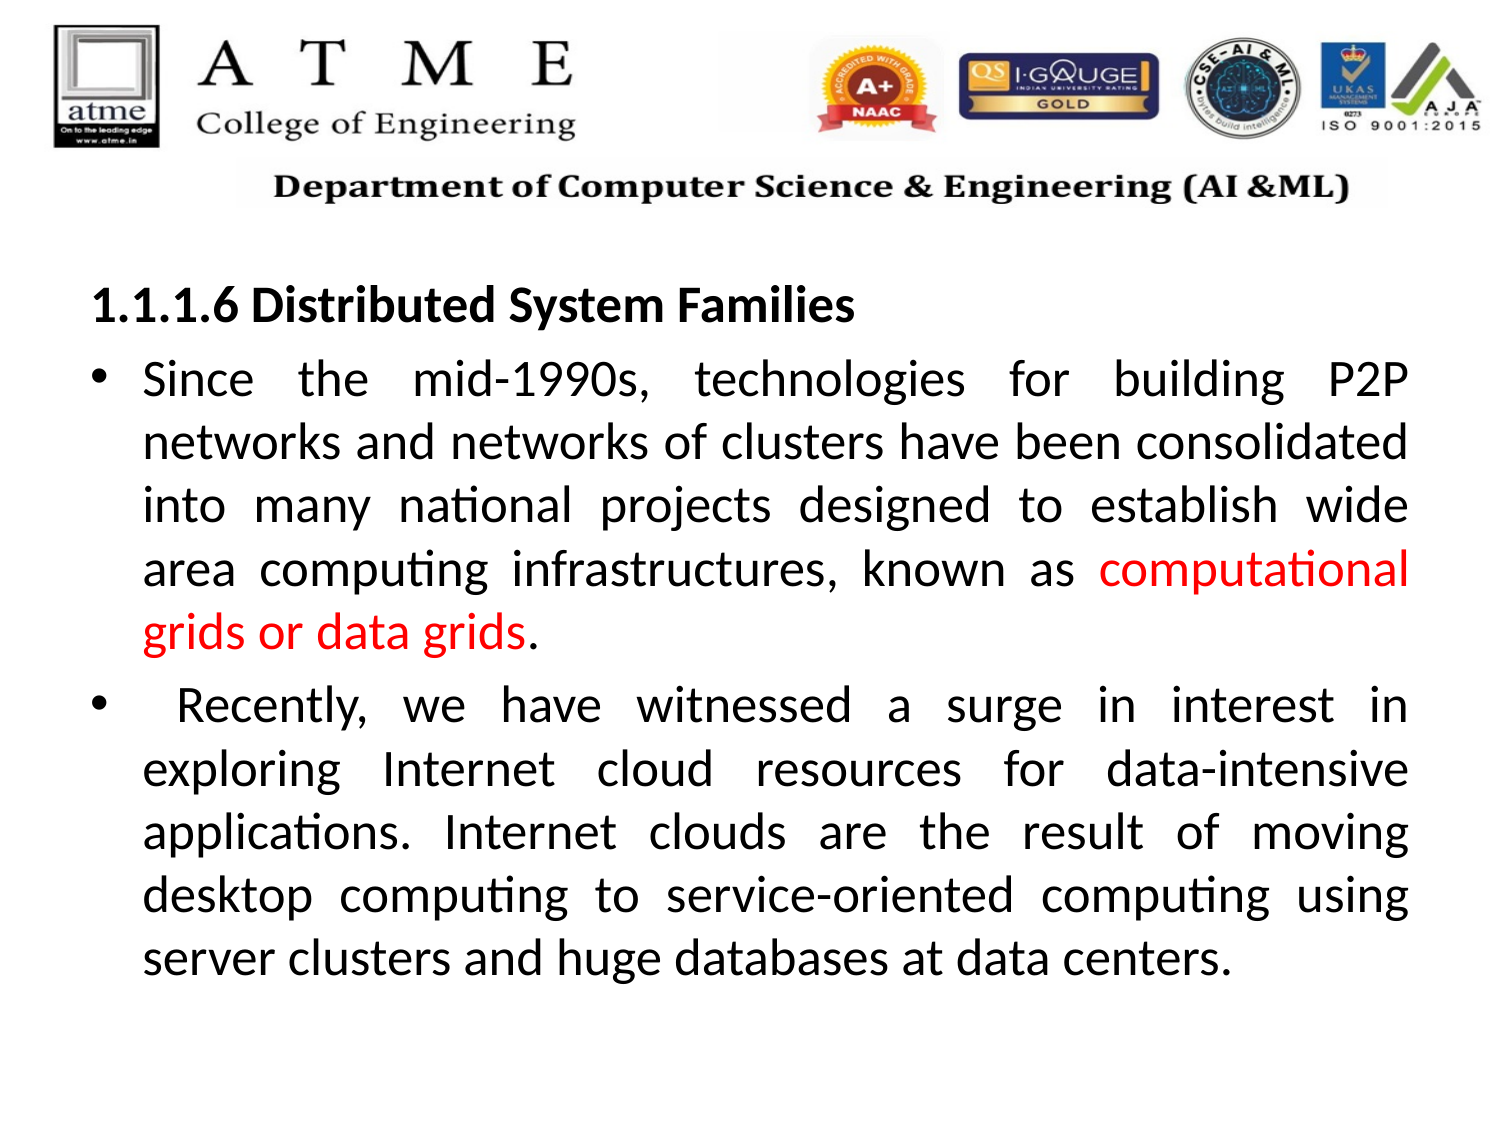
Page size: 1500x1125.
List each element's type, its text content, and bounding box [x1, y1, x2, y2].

picture [24, 0, 1500, 226]
list 1.1.1.6 Distributed System Families Since the mid-1990s, technologies for building P2P networks and networks of clusters have been consolidated into many national projects designed to establish wide area computing infrastructures, known as computational grids or data grids. Recently, we have witnessed a surge in interest in exploring Internet cloud resources for data-intensive applications. Internet clouds are the result of moving desktop computing to service-oriented computing using server clusters and huge databases at data centers. [75, 262, 1425, 1005]
